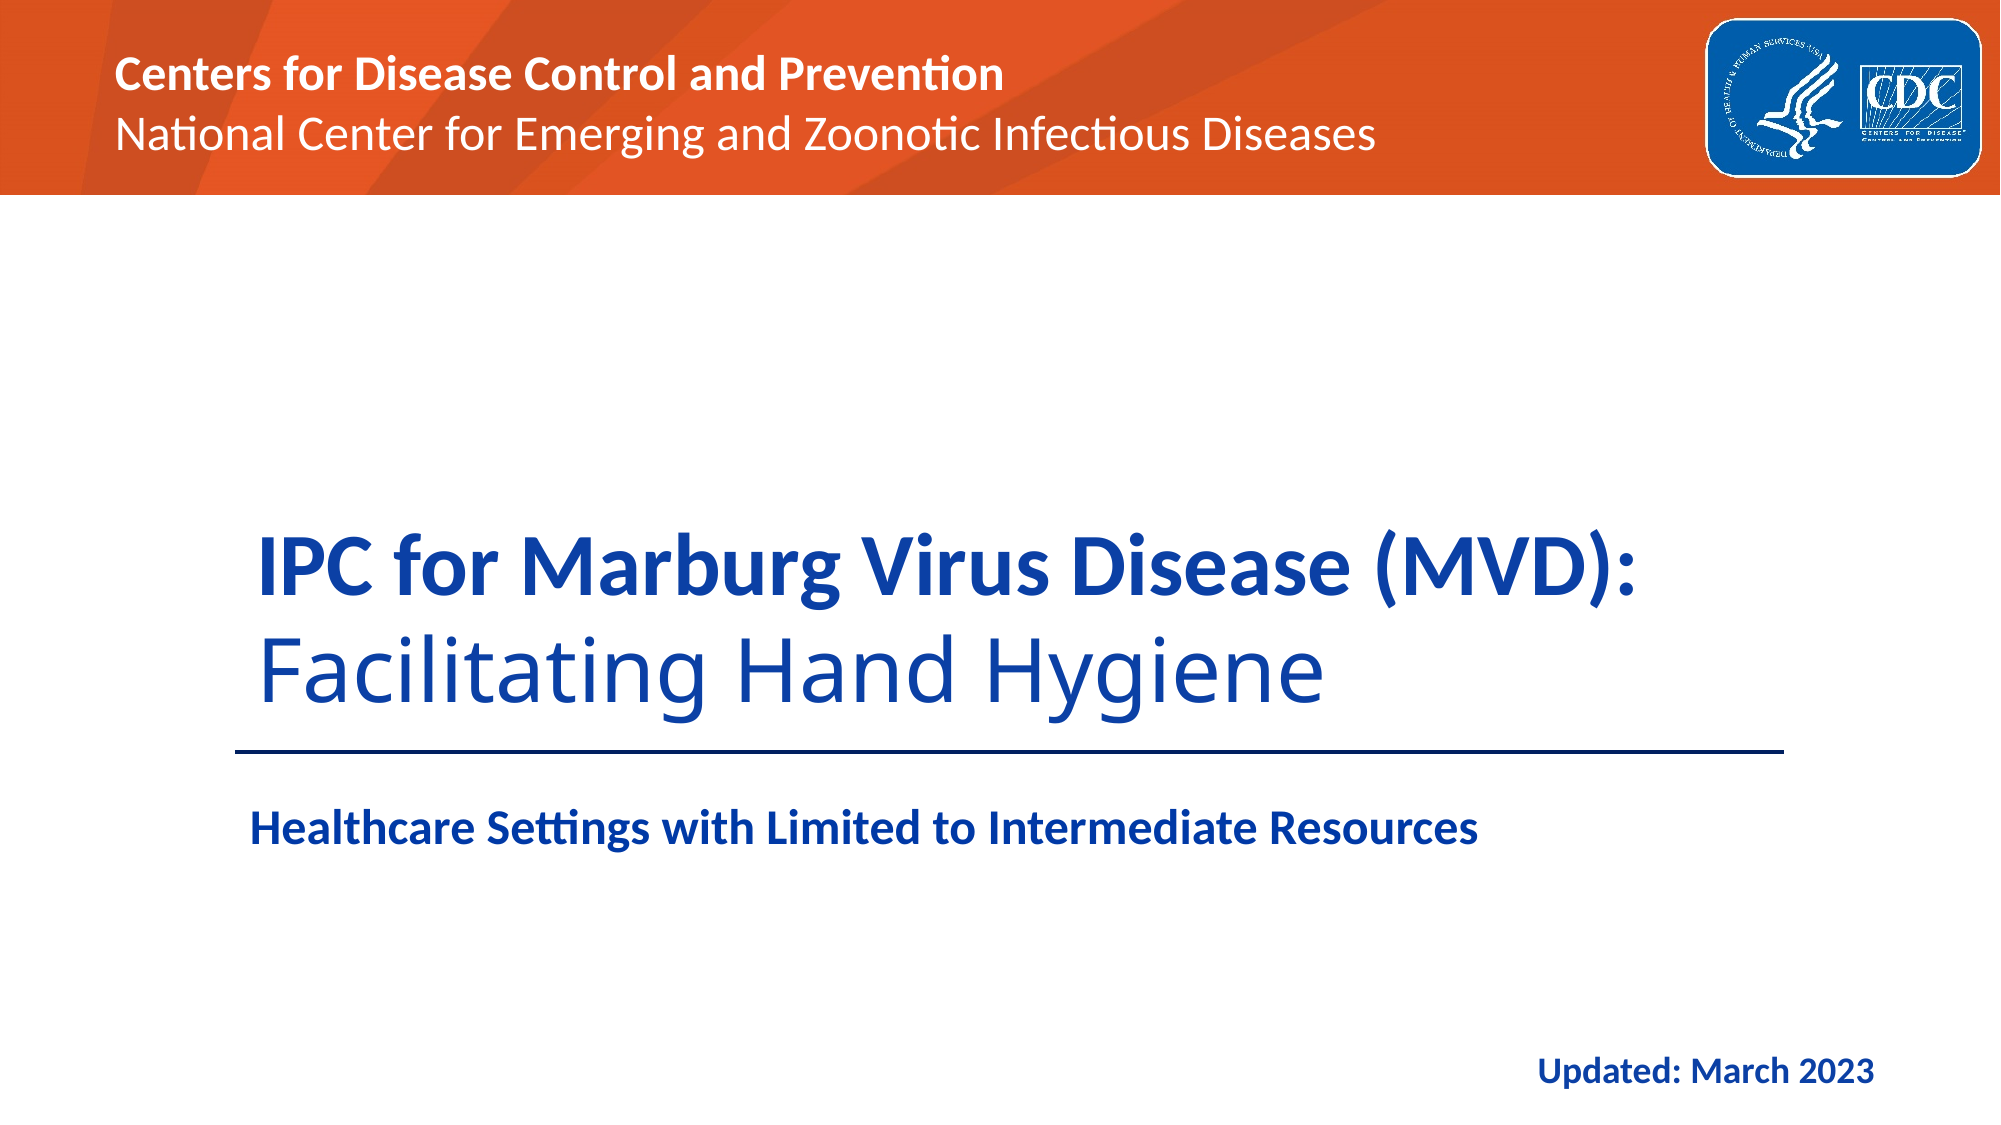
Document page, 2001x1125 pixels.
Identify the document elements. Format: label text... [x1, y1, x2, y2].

picture [0, 0, 2000, 195]
text_box Updated: March 2023 [1522, 1038, 1948, 1099]
title IPC for Marburg Virus Disease (MVD): Facilitating Hand Hygiene [241, 421, 1808, 728]
text_box Healthcare Settings with Limited to Intermediate Resources [234, 786, 1500, 862]
